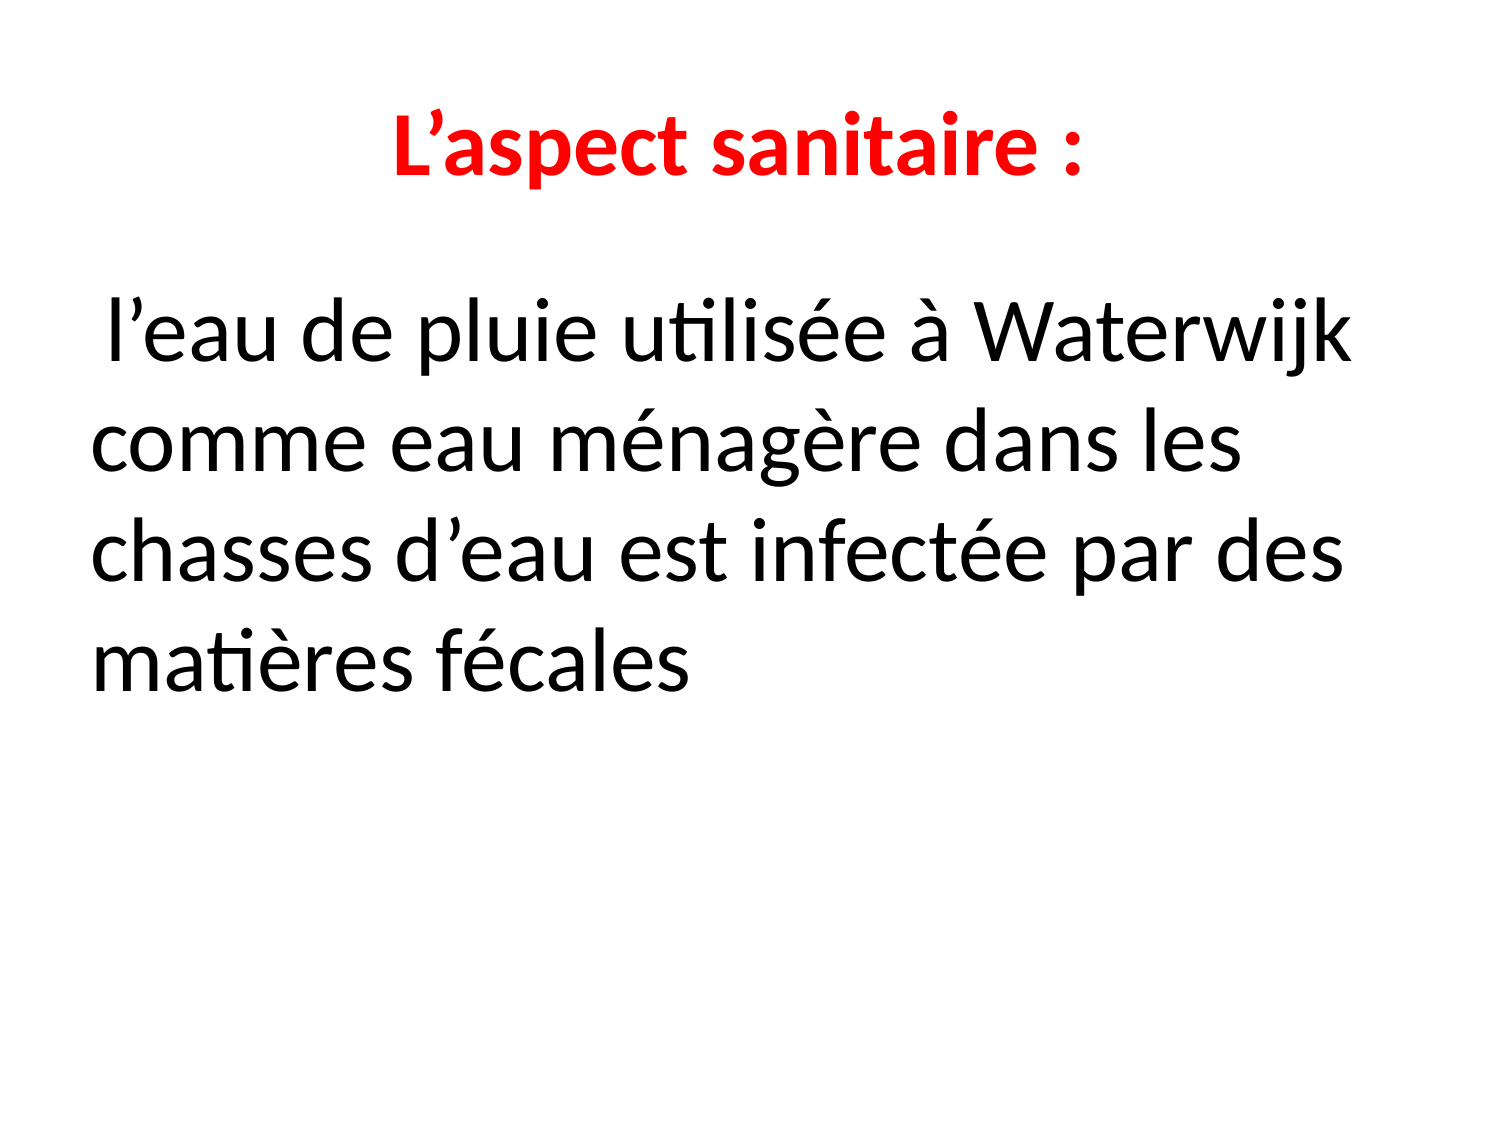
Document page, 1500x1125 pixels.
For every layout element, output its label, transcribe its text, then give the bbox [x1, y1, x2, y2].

list l’eau de pluie utilisée à Waterwijk comme eau ménagère dans les chasses d’eau est infectée par des matières fécales [75, 262, 1425, 1005]
title L’aspect sanitaire : [75, 45, 1425, 233]
